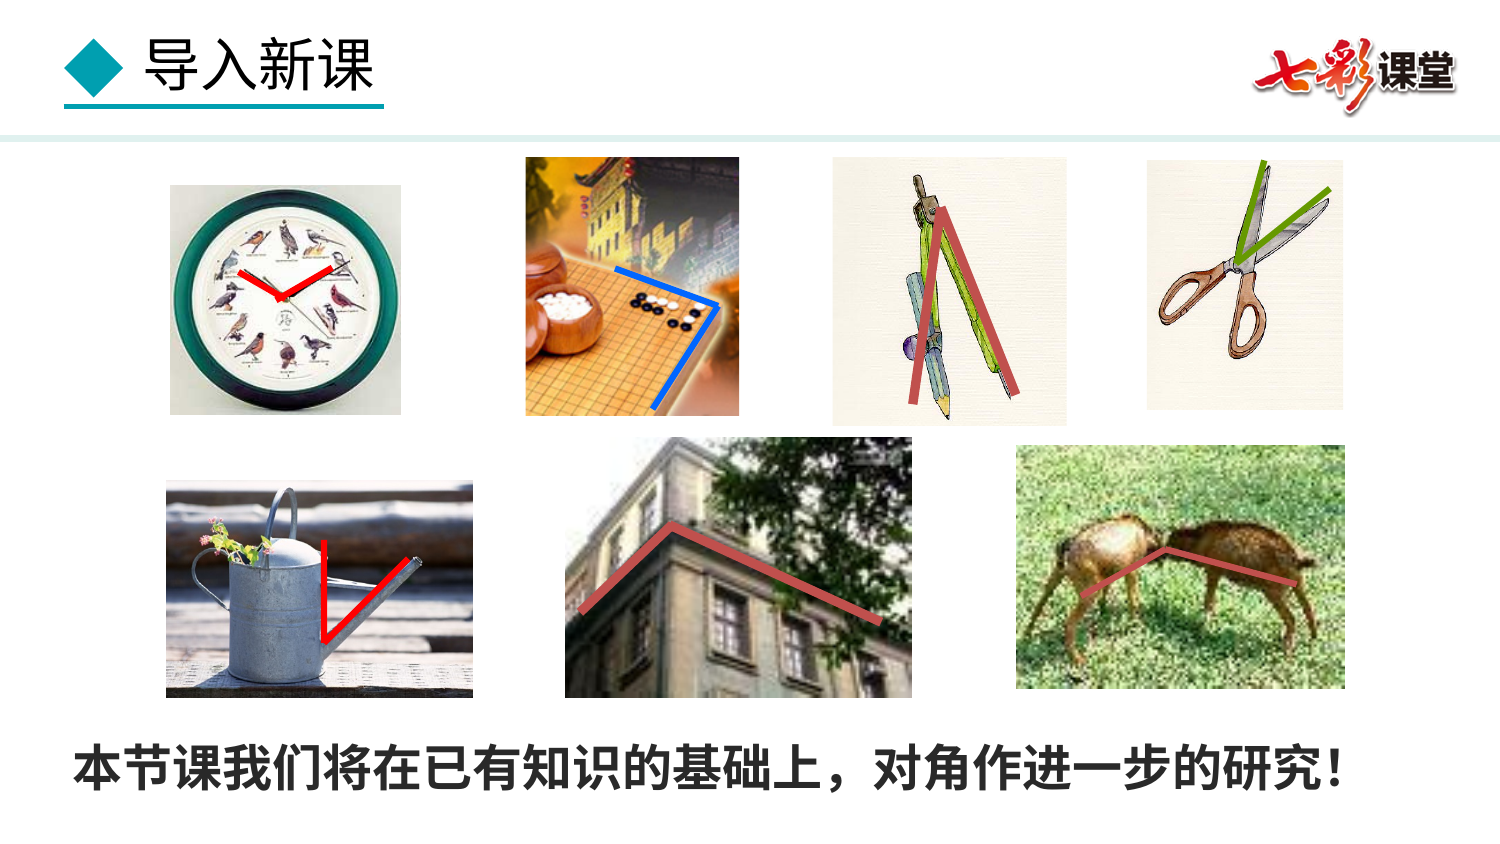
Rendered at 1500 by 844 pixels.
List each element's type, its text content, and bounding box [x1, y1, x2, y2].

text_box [912, 207, 1017, 405]
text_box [614, 268, 719, 410]
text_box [1235, 160, 1331, 264]
picture [166, 480, 473, 699]
picture [525, 157, 740, 416]
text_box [238, 267, 333, 301]
picture [1249, 32, 1461, 118]
picture [1016, 444, 1345, 689]
text_box 本节课我们将在已有知识的基础上，对角作进一步的研究！ [0, 717, 1500, 805]
picture [1146, 160, 1344, 410]
picture [169, 185, 401, 416]
picture [564, 437, 913, 699]
picture [832, 157, 1067, 427]
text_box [1080, 548, 1297, 597]
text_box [579, 524, 882, 623]
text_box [323, 539, 409, 644]
